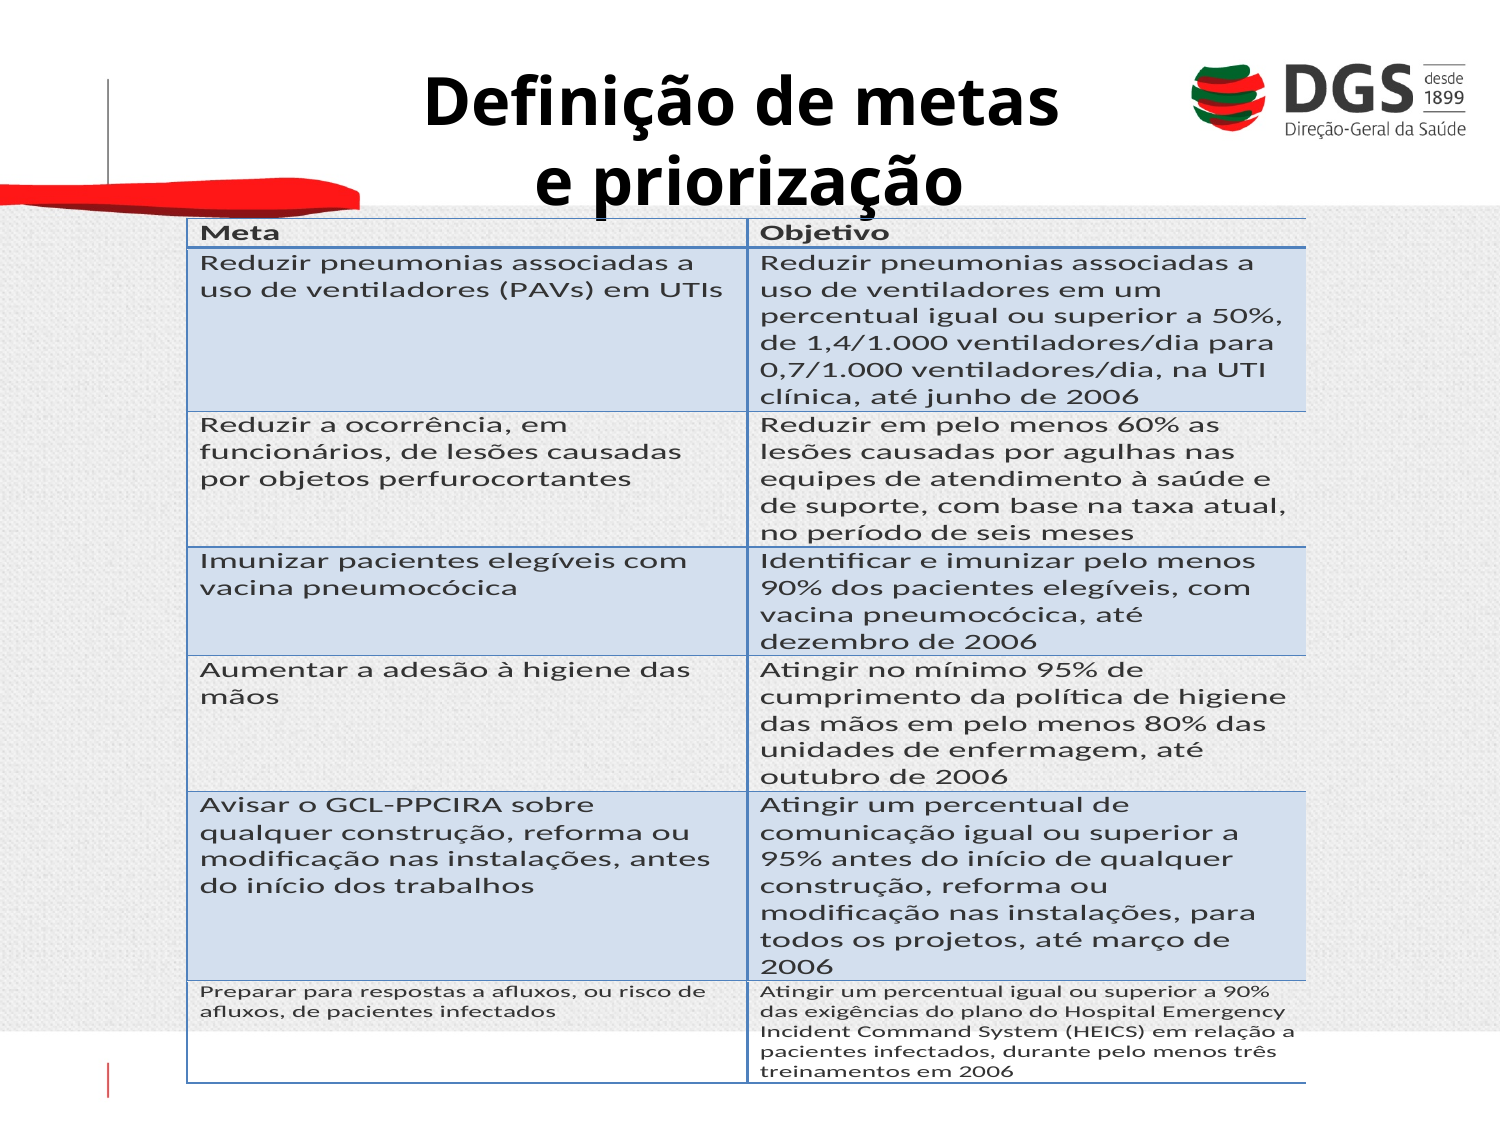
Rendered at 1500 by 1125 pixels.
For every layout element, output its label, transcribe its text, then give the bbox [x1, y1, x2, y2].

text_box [185, 217, 1307, 1118]
title Definição de metas e priorização [74, 44, 1426, 233]
picture [0, 0, 1500, 1125]
